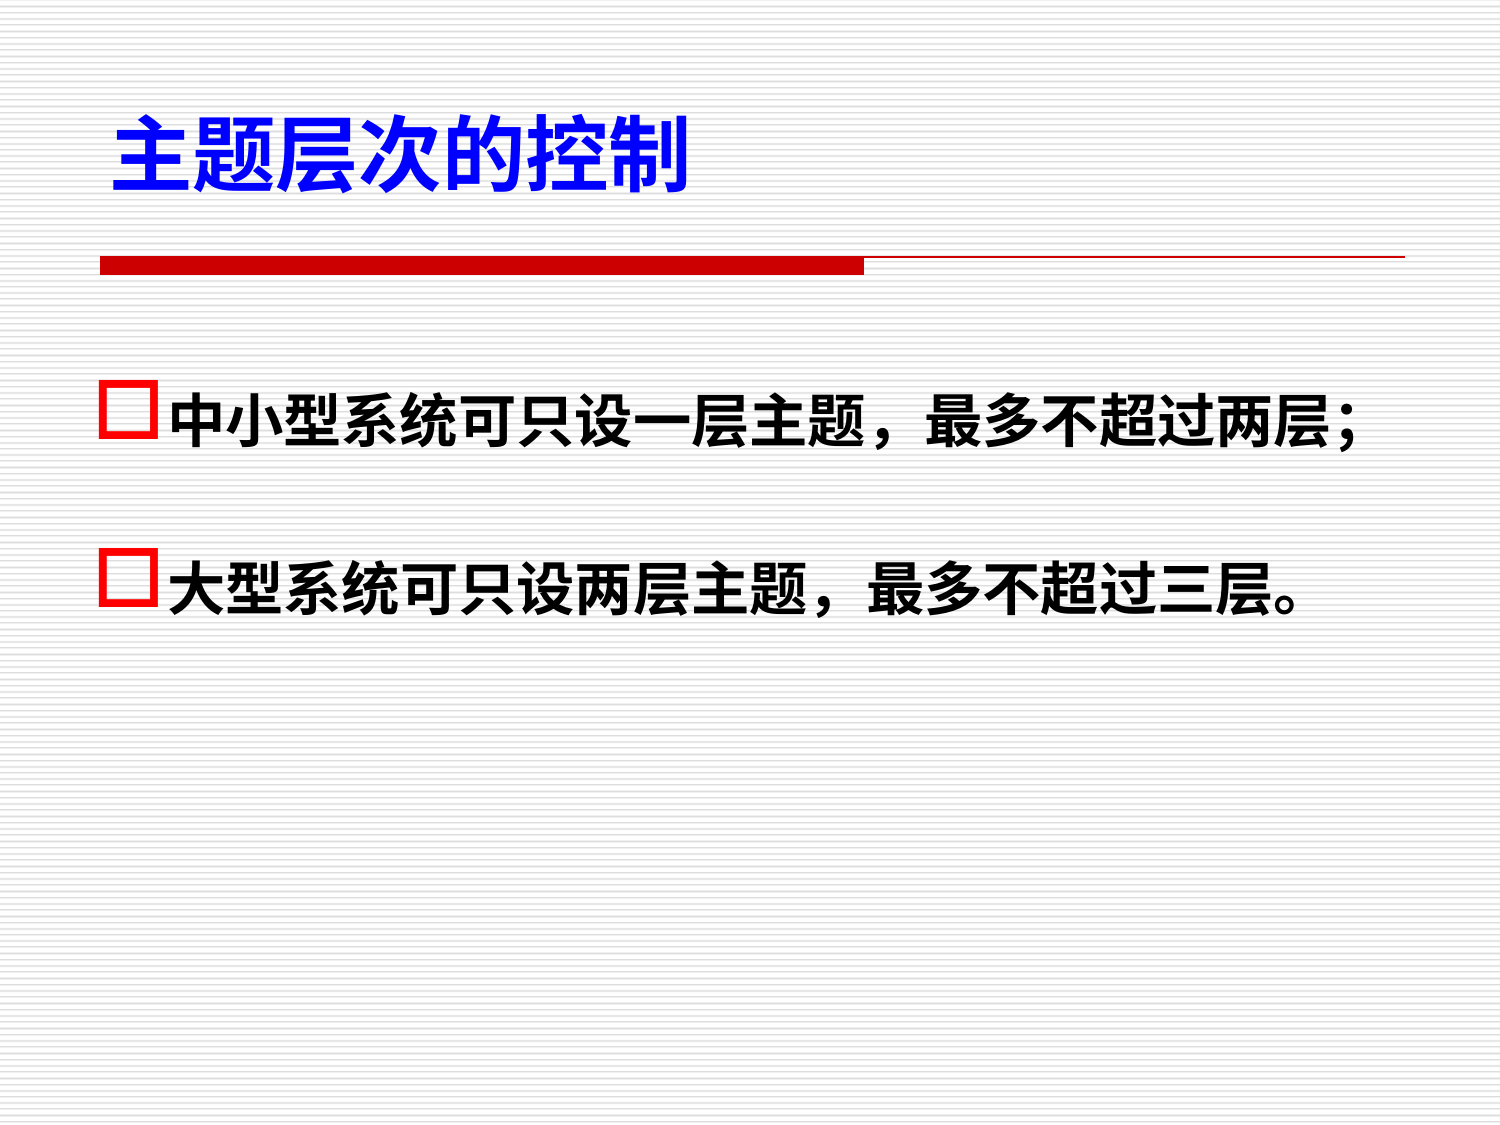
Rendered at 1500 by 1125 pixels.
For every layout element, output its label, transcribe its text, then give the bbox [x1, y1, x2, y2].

picture [0, 0, 1500, 1125]
text_box 中小型系统可只设一层主题，最多不超过两层； 大型系统可只设两层主题，最多不超过三层。 [0, 363, 1488, 666]
text_box 主题层次的控制 [94, 75, 707, 210]
